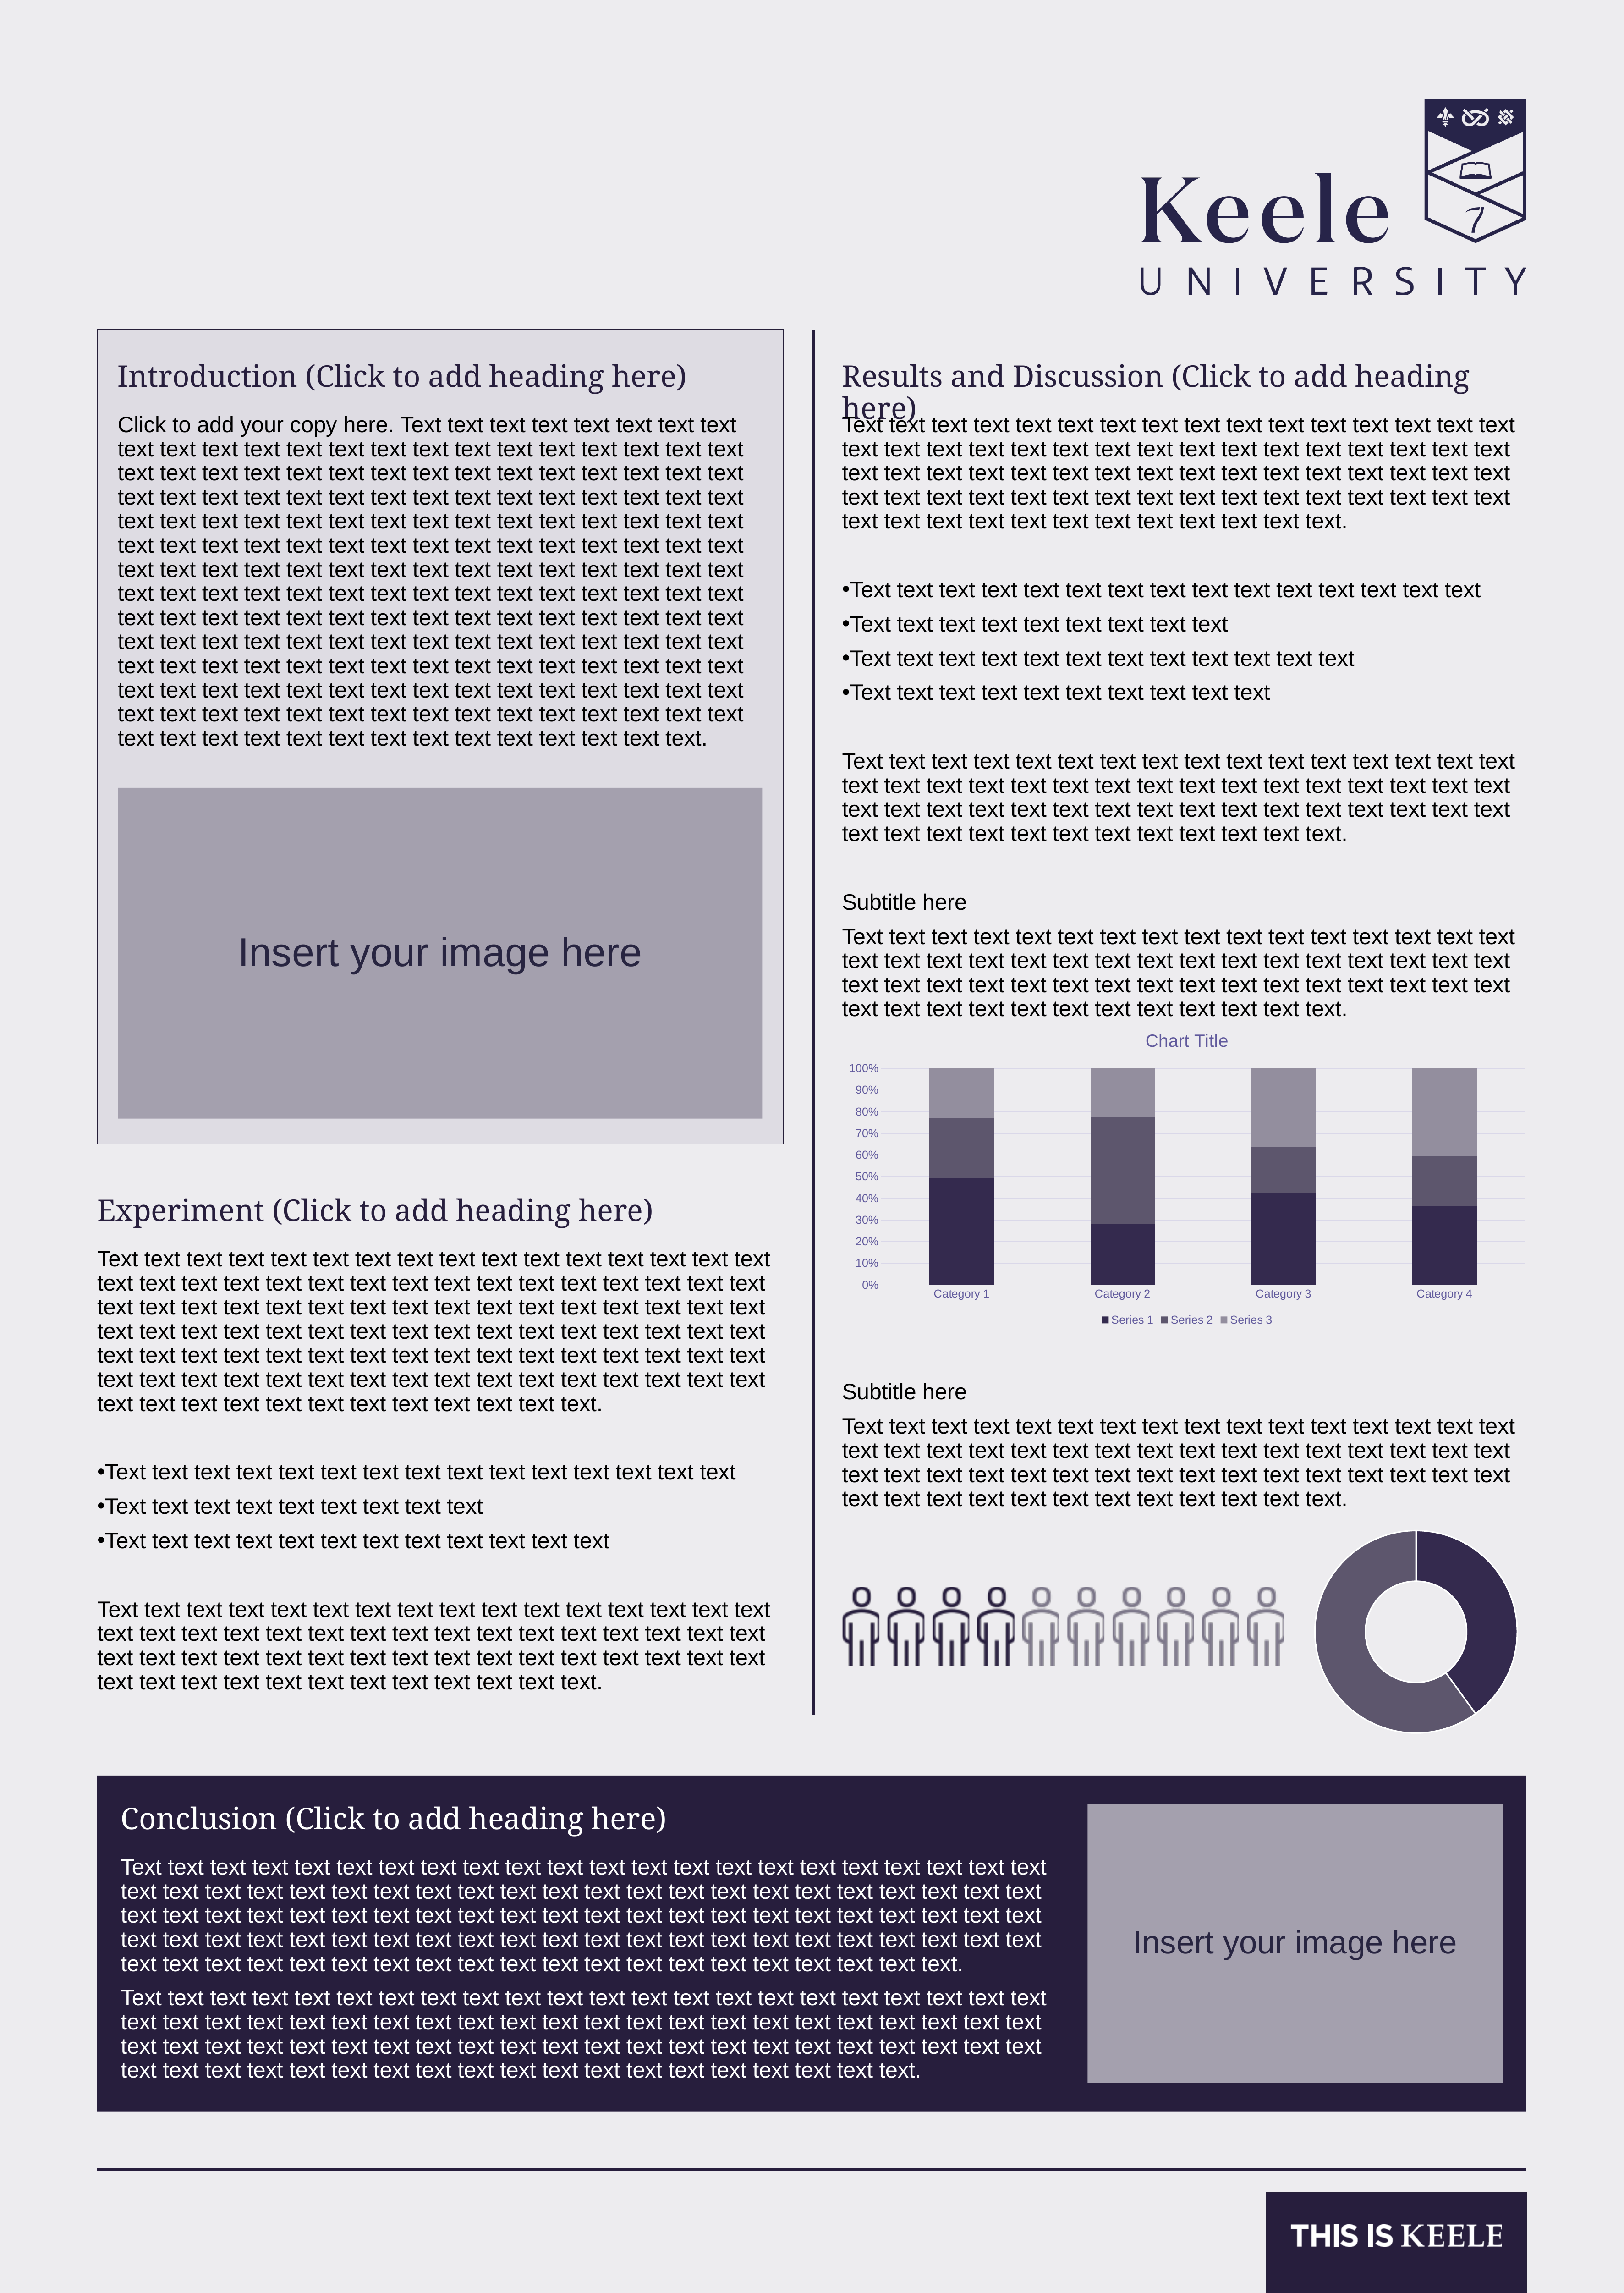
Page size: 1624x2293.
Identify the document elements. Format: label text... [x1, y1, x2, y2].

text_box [842, 1587, 1281, 1666]
text_box Text text text text text text text text text text text text text text text text text text text text text text text text text text text text text text text text text text text text text text text text text text text text text text text text text text text text text text text text text text text text text text text text text text text text text text text text text text text text text text text text text text text text text text text text text text text text text text text text text text text text text text text text text text text text. Text text text text text text text text text text text text text text text text text text text text text text text text text text text text text text text text text text text text text text text text text text text text text text text text text text text text text text text text text text text text text text text text text text text text text text text text text text text text text text text text text text text text text. [121, 1855, 1059, 2083]
text_box Insert your image here [1087, 1804, 1503, 2083]
text_box Click to add your copy here. Text text text text text text text text text text text text text text text text text text text text text text text text text text text text text text text text text text text text text text text text text text text text text text text text text text text text text text text text text text text text text text text text text text text text text text text text text text text text text text text text text text text text text text text text text text text text text text text text text text text text text text text text text text text text text text text text text text text text text text text text text text text text text text text text text text text text text text text text text text text text text text text text text text text text text text text text text text text text text text text text text text text text text text text text text text text text text text text text text text text text text text text text text text text text text text text text text text text text text text text text text text. [117, 413, 768, 744]
text_box Results and Discussion (Click to add heading here) [842, 361, 1550, 413]
text_box Text text text text text text text text text text text text text text text text text text text text text text text text text text text text text text text text text text text text text text text text text text text text text text text text text text text text text text text text text text text text text text text text text text text text text text text text text text text text. Text text text text text text text text text text text text text text text Text text text text text text text text text Text text text text text text text text text text text text Text text text text text text text text text text Text text text text text text text text text text text text text text text text text text text text text text text text text text text text text text text text text text text text text text text text text text text text text text text text text text text text text text text text text text text text. Subtitle here Text text text text text text text text text text text text text text text text text text text text text text text text text text text text text text text text text text text text text text text text text text text text text text text text text text text text text text text text text text text text. [842, 413, 1550, 995]
text_box Conclusion (Click to add heading here) [121, 1804, 829, 1855]
text_box Subtitle here Text text text text text text text text text text text text text text text text text text text text text text text text text text text text text text text text text text text text text text text text text text text text text text text text text text text text text text text text text text text text. [842, 1380, 1550, 1511]
text_box Text text text text text text text text text text text text text text text text text text text text text text text text text text text text text text text text text text text text text text text text text text text text text text text text text text text text text text text text text text text text text text text text text text text text text text text text text text text text text text text text text text text text text text text text text text text text text text text text text text text text text text text text text text text text. Text text text text text text text text text text text text text text text Text text text text text text text text text Text text text text text text text text text text text text Text text text text text text text text text text text text text text text text text text text text text text text text text text text text text text text text text text text text text text text text text text text text text text text text text text text text text text text text text text text text. [97, 1247, 783, 1703]
chart [1281, 1493, 1558, 1760]
text_box [97, 329, 784, 1144]
chart [835, 1015, 1539, 1329]
text_box Introduction (Click to add heading here) [117, 361, 768, 413]
text_box Insert your image here [118, 787, 763, 1119]
text_box [97, 1775, 1527, 2112]
text_box Experiment (Click to add heading here) [97, 1195, 783, 1247]
